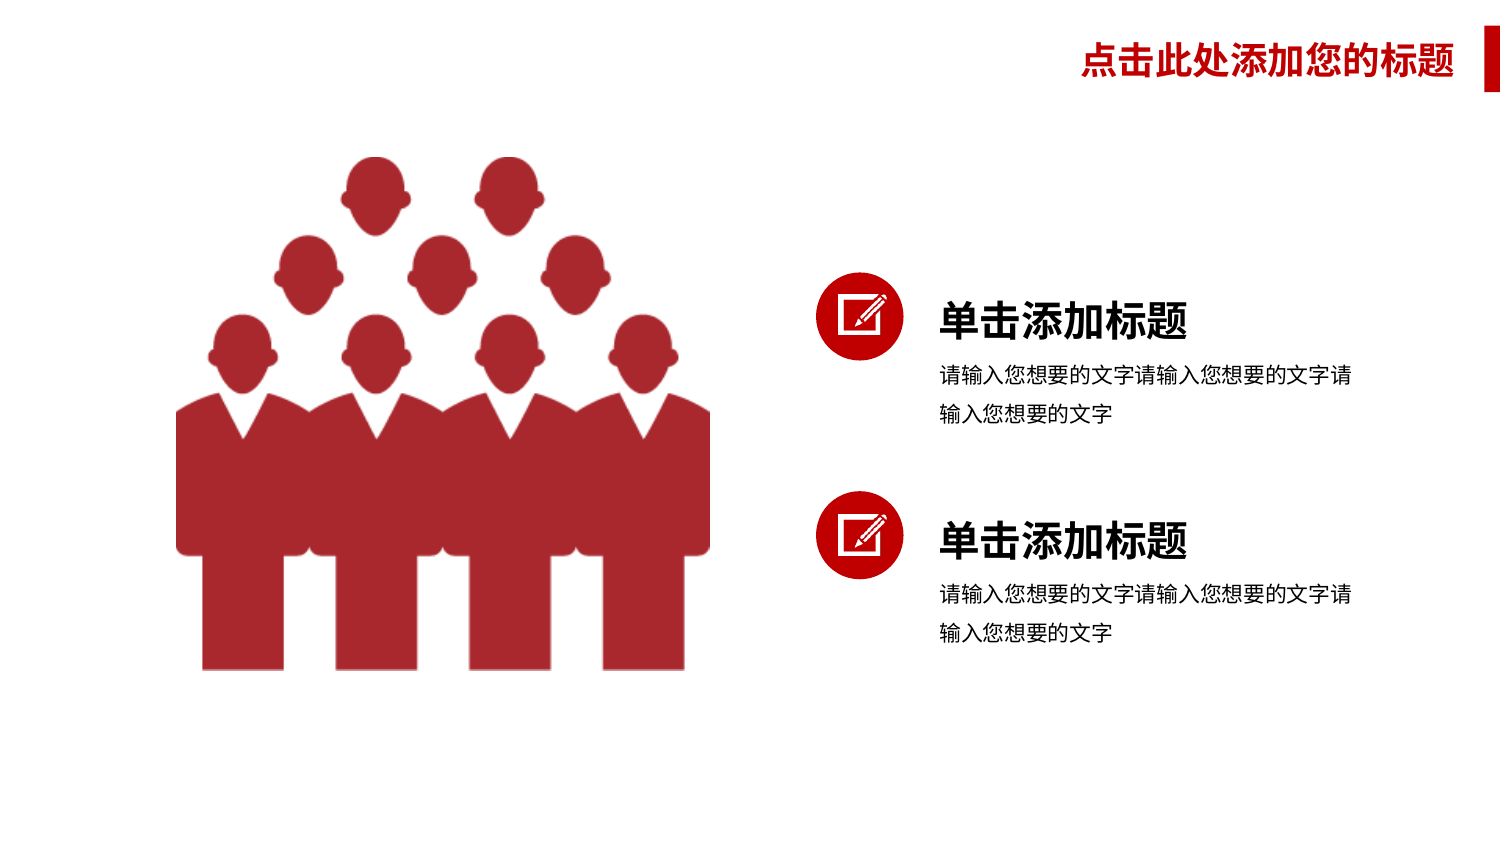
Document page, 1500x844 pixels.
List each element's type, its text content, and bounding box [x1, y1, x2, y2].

picture [837, 514, 887, 556]
text_box 请输入您想要的文字请输入您想要的文字请输入您想要的文字 [928, 342, 1377, 433]
text_box [816, 272, 904, 361]
text_box [816, 491, 904, 580]
text_box 单击添加标题 [926, 264, 1285, 351]
text_box 请输入您想要的文字请输入您想要的文字请输入您想要的文字 [928, 561, 1377, 652]
text_box 点击此处添加您的标题 [1037, 31, 1467, 88]
text_box 单击添加标题 [926, 483, 1285, 570]
text_box [1482, 24, 1500, 94]
picture [176, 157, 710, 671]
picture [837, 293, 887, 335]
